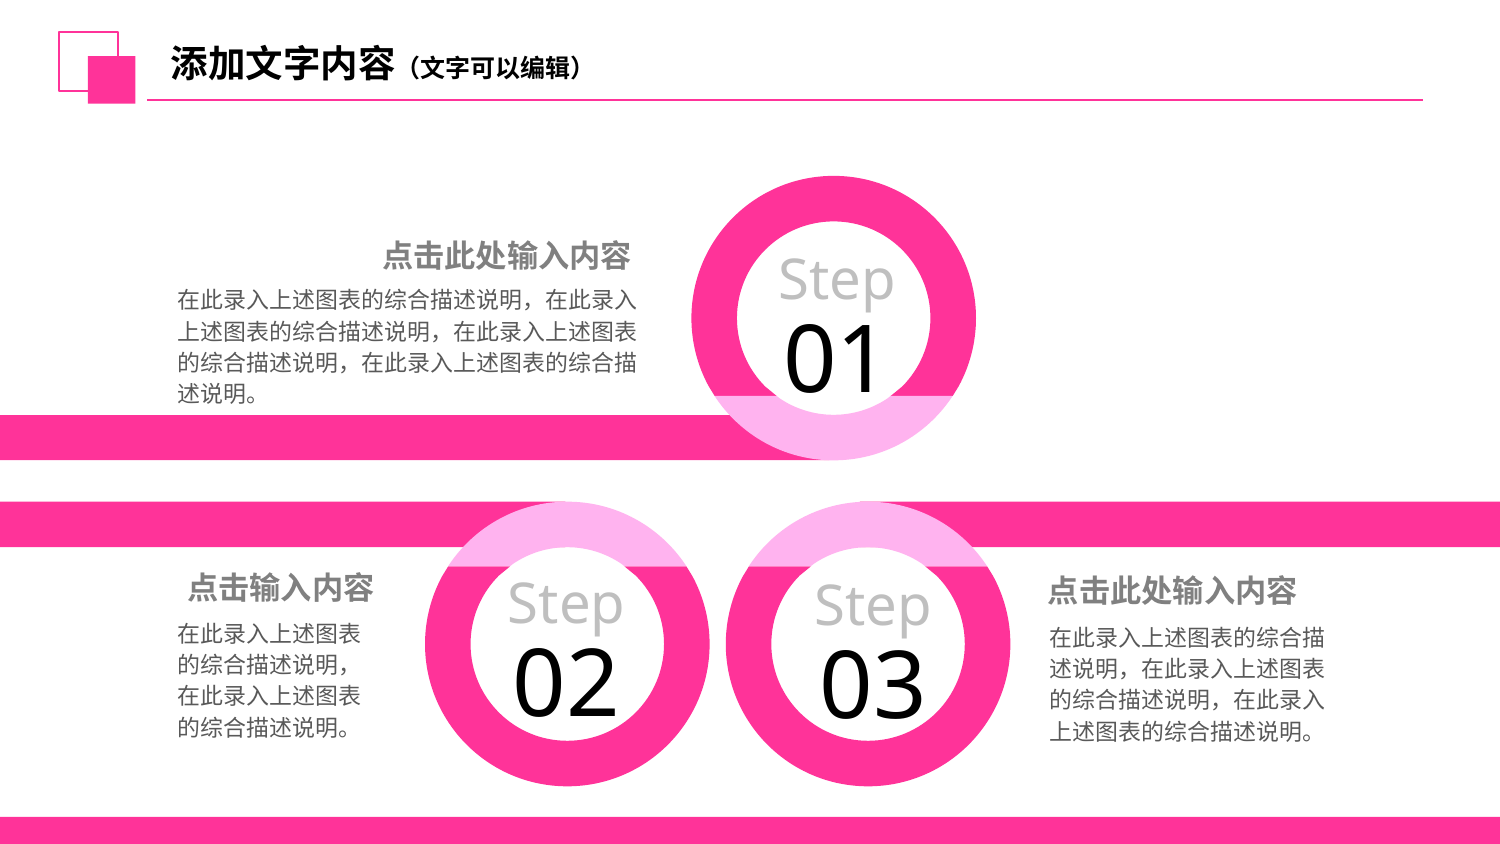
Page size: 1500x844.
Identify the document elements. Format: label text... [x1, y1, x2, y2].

text_box 点击此处输入内容 [324, 230, 644, 276]
text_box 在此录入上述图表的综合描述说明，在此录入上述图表的综合描述说明。 [166, 609, 396, 747]
text_box [0, 500, 425, 549]
text_box 点击输入内容 [121, 562, 419, 612]
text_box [424, 501, 710, 787]
text_box 添加文字内容（文字可以编辑） [159, 34, 736, 91]
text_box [725, 501, 1011, 787]
text_box 在此录入上述图表的综合描述说明，在此录入上述图表的综合描述说明，在此录入上述图表的综合描述说明。 [1038, 613, 1357, 751]
text_box [0, 413, 686, 462]
text_box 在此录入上述图表的综合描述说明，在此录入上述图表的综合描述说明，在此录入上述图表的综合描述说明，在此录入上述图表的综合描述说明。 [166, 276, 655, 413]
text_box 点击此处输入内容 [1016, 566, 1332, 615]
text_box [691, 175, 977, 461]
text_box [1009, 500, 1500, 549]
